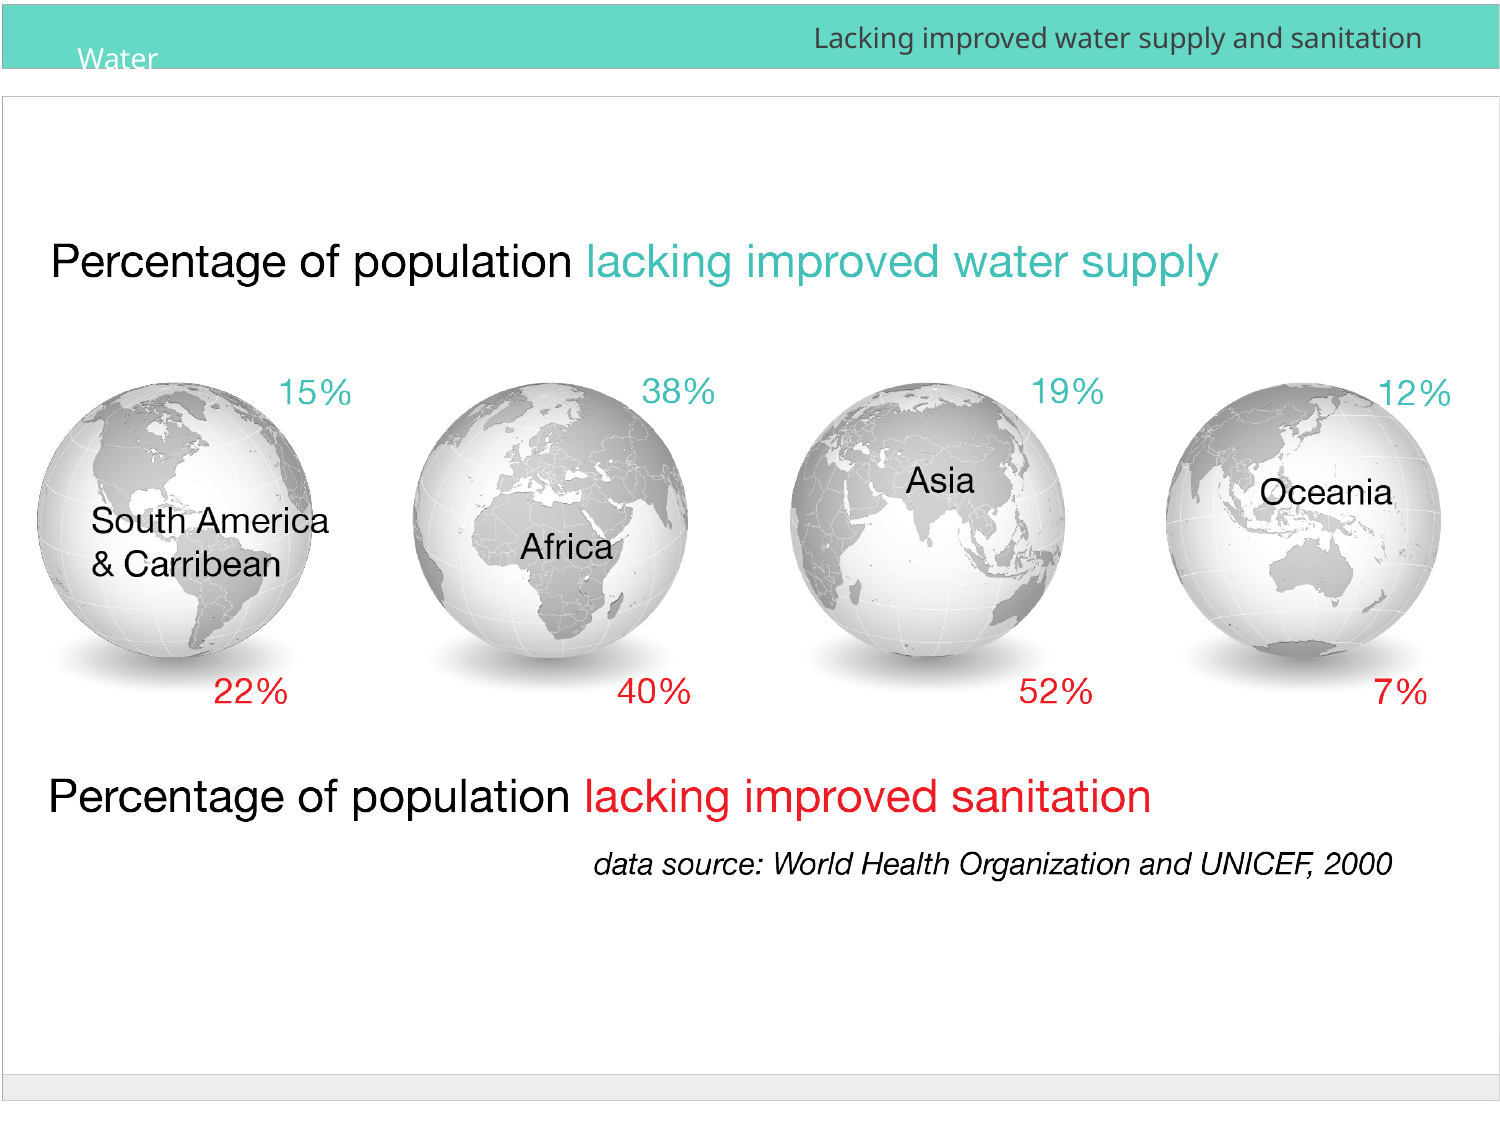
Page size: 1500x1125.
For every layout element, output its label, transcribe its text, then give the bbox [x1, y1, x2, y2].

picture [0, 0, 1500, 1101]
title Lacking improved water supply and sanitation [587, 12, 1438, 63]
